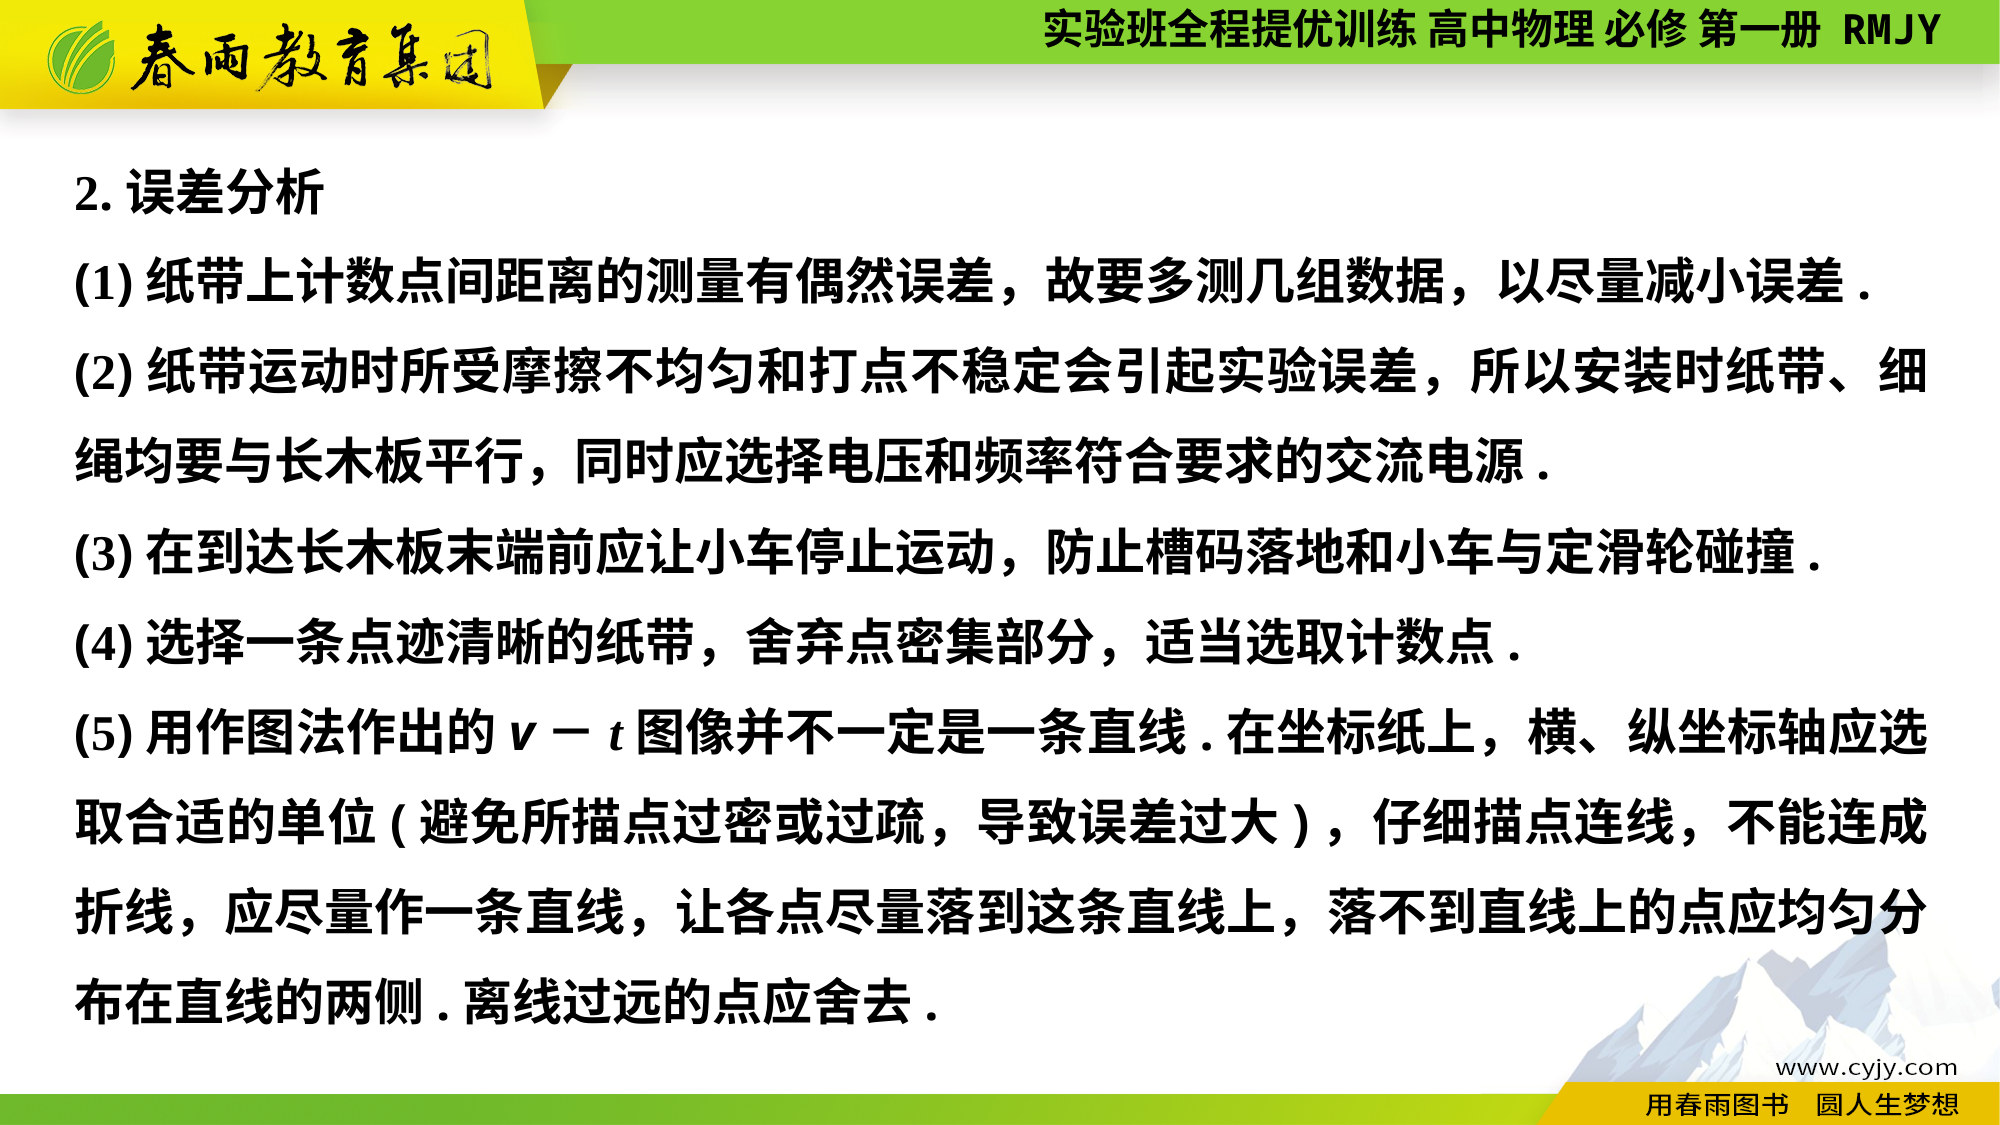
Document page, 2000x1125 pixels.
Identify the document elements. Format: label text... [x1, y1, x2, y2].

list 2.误差分析 (1)纸带上计数点间距离的测量有偶然误差，故要多测几组数据，以尽量减小误差. (2)纸带运动时所受摩擦不均匀和打点不稳定会引起实验误差，所以安装时纸带、细绳均要与长木板平行，同时应选择电压和频率符合要求的交流电源. (3)在到达长木板末端前应让小车停止运动，防止槽码落地和小车与定滑轮碰撞. (4)选择一条点迹清晰的纸带，舍弃点密集部分，适当选取计数点. (5)用作图法作出的v－t图像并不一定是一条直线.在坐标纸上，横、纵坐标轴应选取合适的单位(避免所描点过密或过疏，导致误差过大)，仔细描点连线，不能连成折线，应尽量作一条直线，让各点尽量落到这条直线上，落不到直线上的点应均匀分布在直线的两侧.离线过远的点应舍去. [59, 122, 1944, 1047]
picture [0, 0, 2000, 1125]
